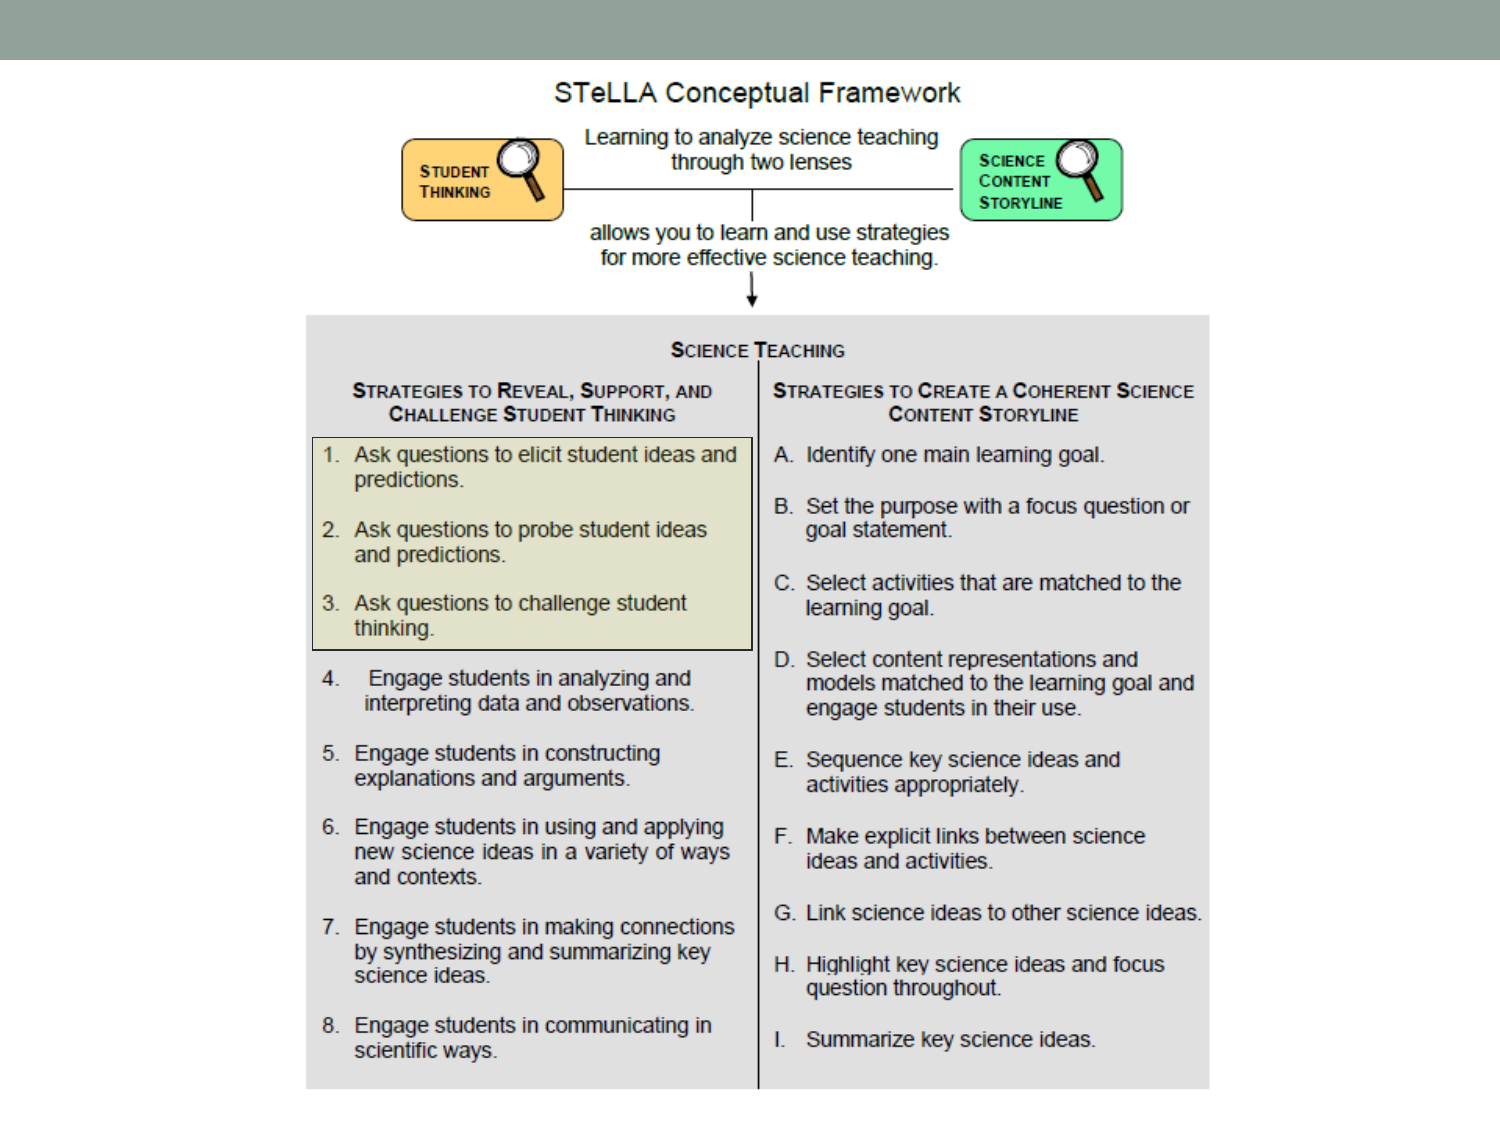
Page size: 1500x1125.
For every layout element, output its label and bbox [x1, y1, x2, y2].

picture [274, 62, 1238, 1117]
